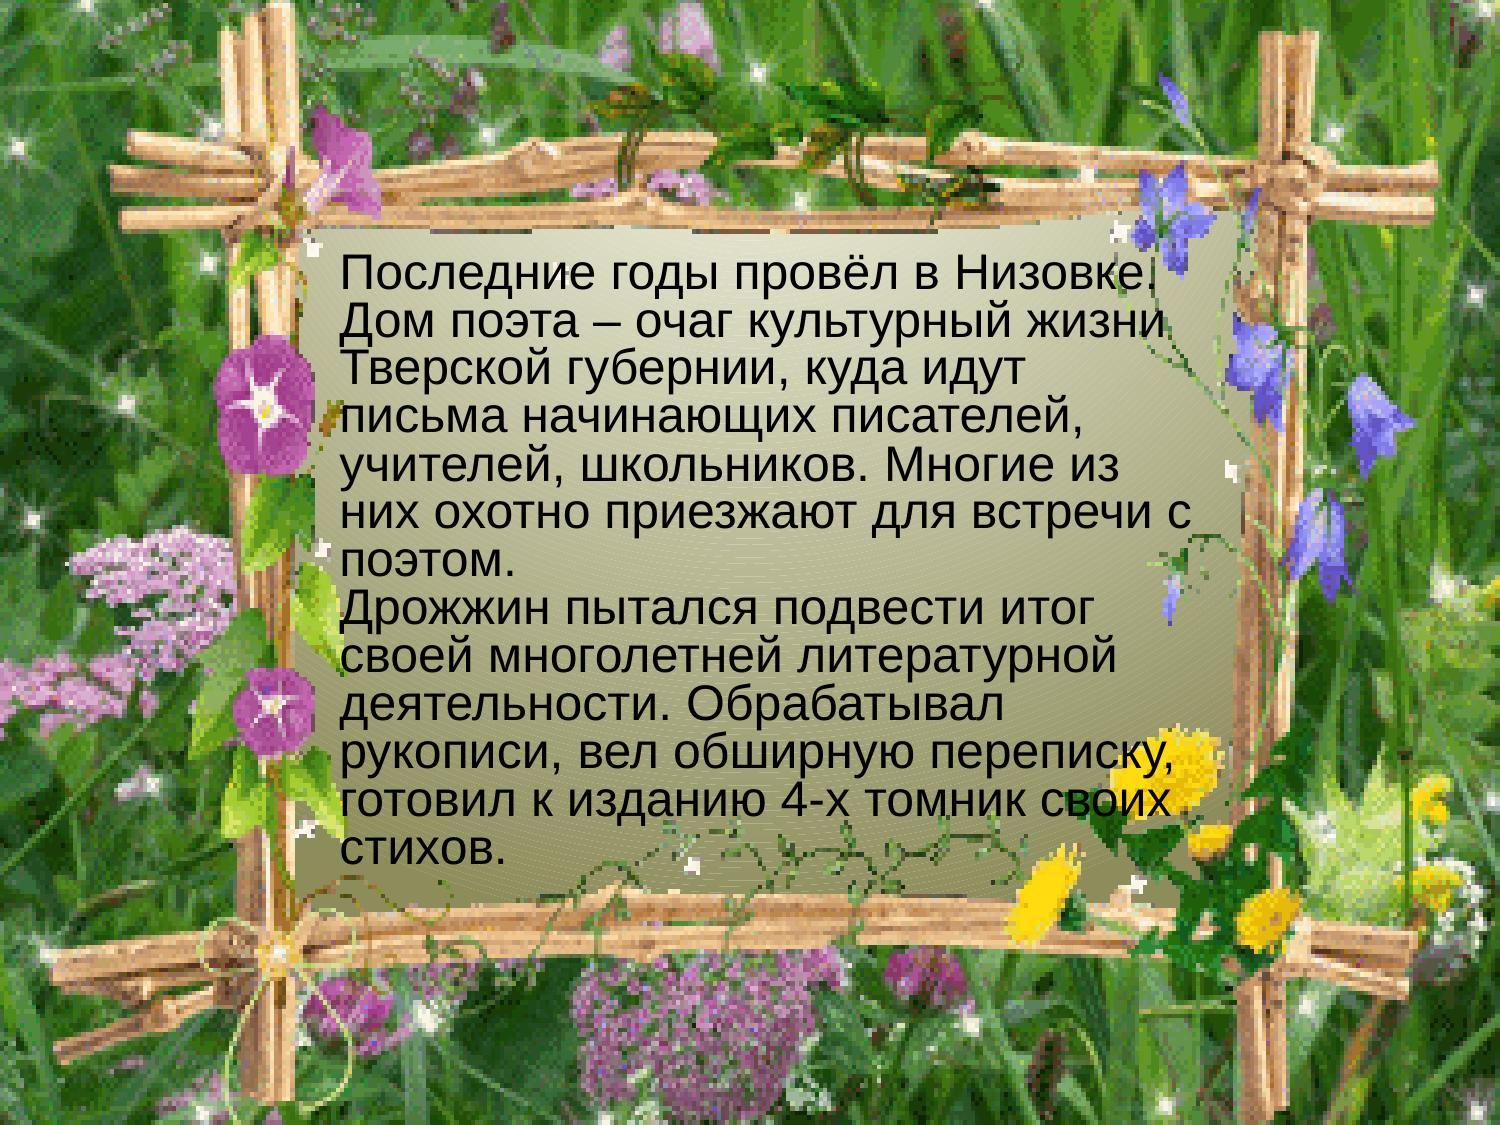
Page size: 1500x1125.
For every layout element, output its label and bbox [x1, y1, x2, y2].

list [0, 0, 1500, 1125]
